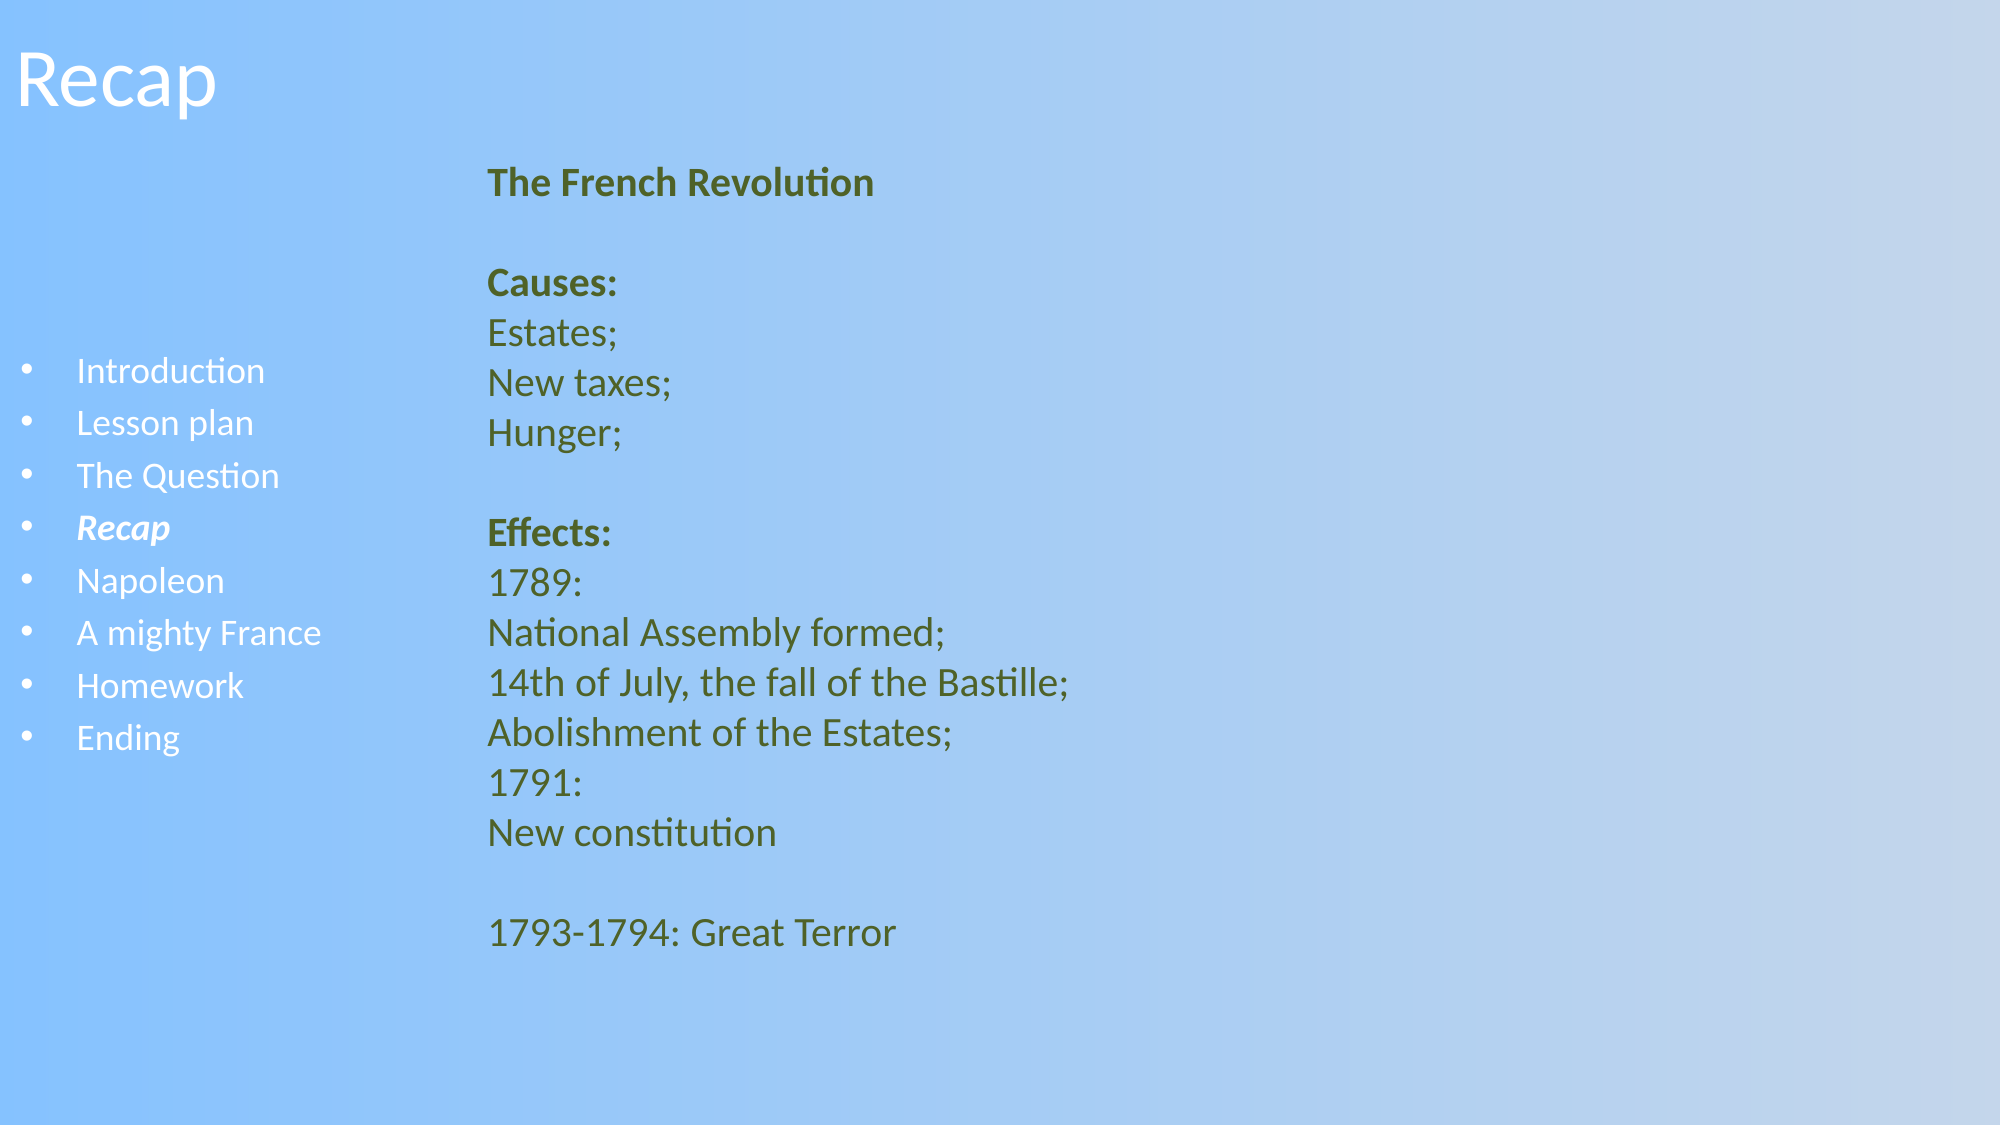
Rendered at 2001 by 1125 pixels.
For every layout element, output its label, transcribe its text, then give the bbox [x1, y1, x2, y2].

text_box Introduction Lesson plan The Question Recap Napoleon A mighty France Homework Ending [5, 338, 478, 1081]
text_box Recap [0, 1, 473, 145]
text_box The French Revolution Causes: Estates; New taxes; Hunger; Effects: 1789: National Assembly formed; 14th of July, the fall of the Bastille; Abolishment of the Estates; 1791: New constitution 1793-1794: Great Terror [472, 147, 1755, 963]
